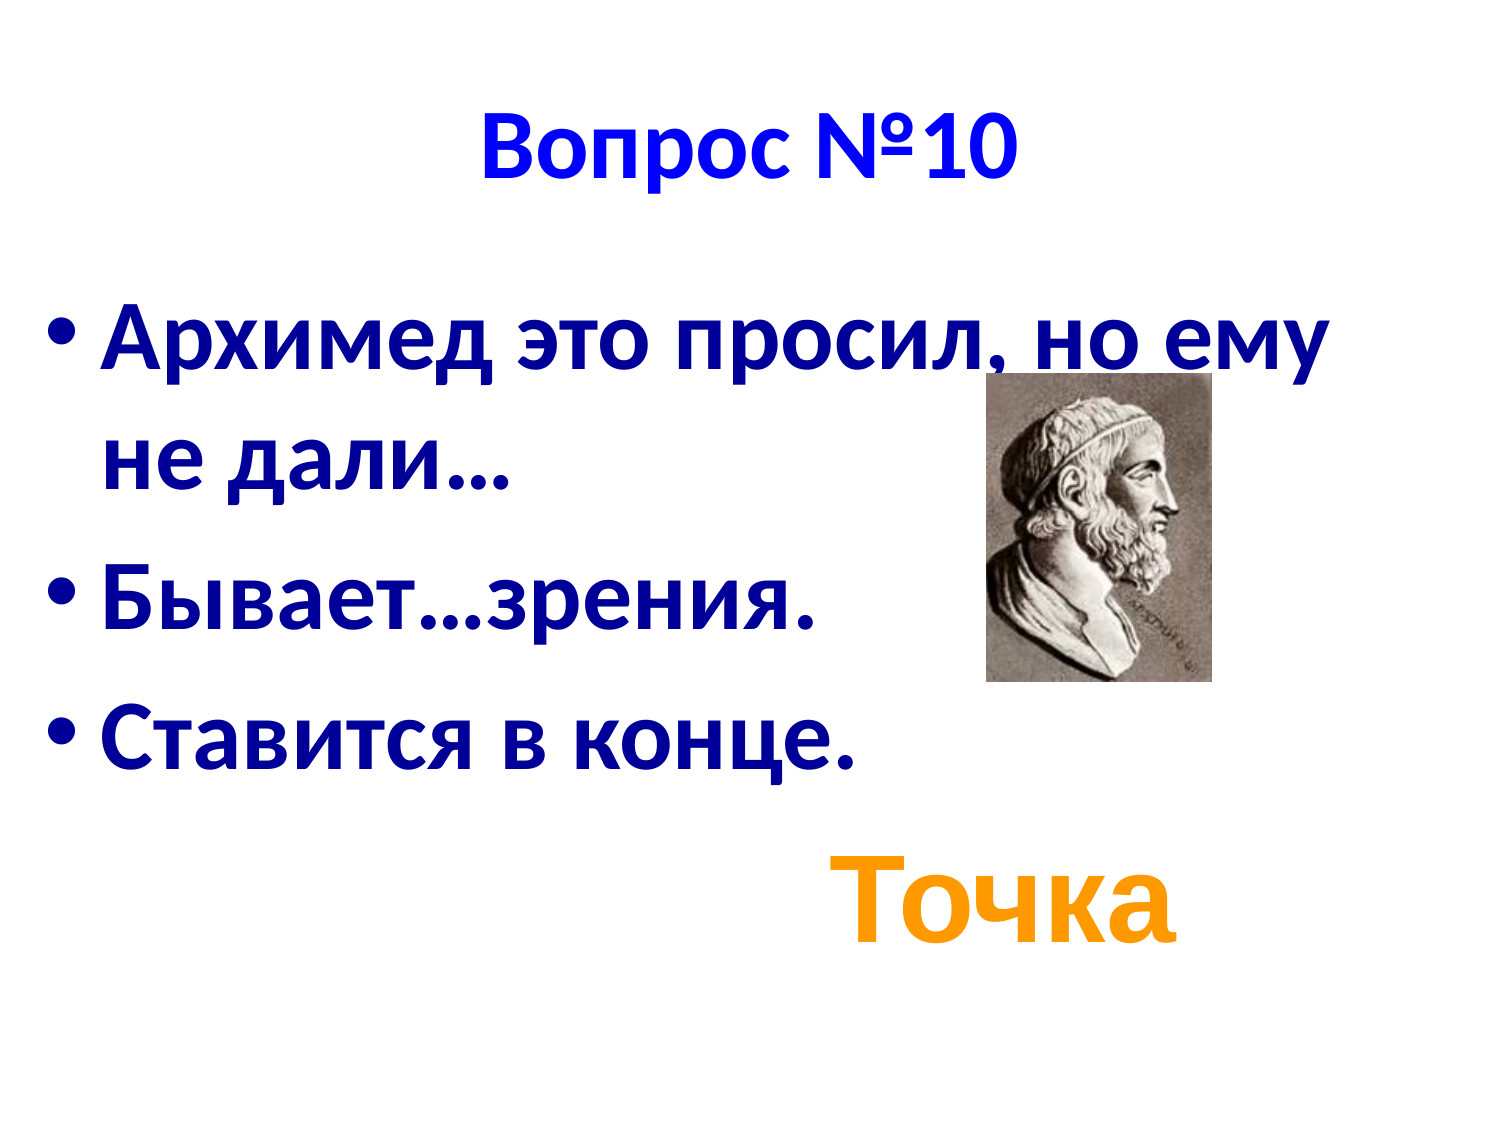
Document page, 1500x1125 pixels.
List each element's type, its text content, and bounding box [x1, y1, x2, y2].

title Вопрос №10 [75, 45, 1425, 233]
text_box Точка [815, 810, 1191, 976]
list Архимед это просил, но ему не дали… Бывает…зрения. Ставится в конце. [29, 262, 1425, 1005]
picture [985, 373, 1213, 683]
